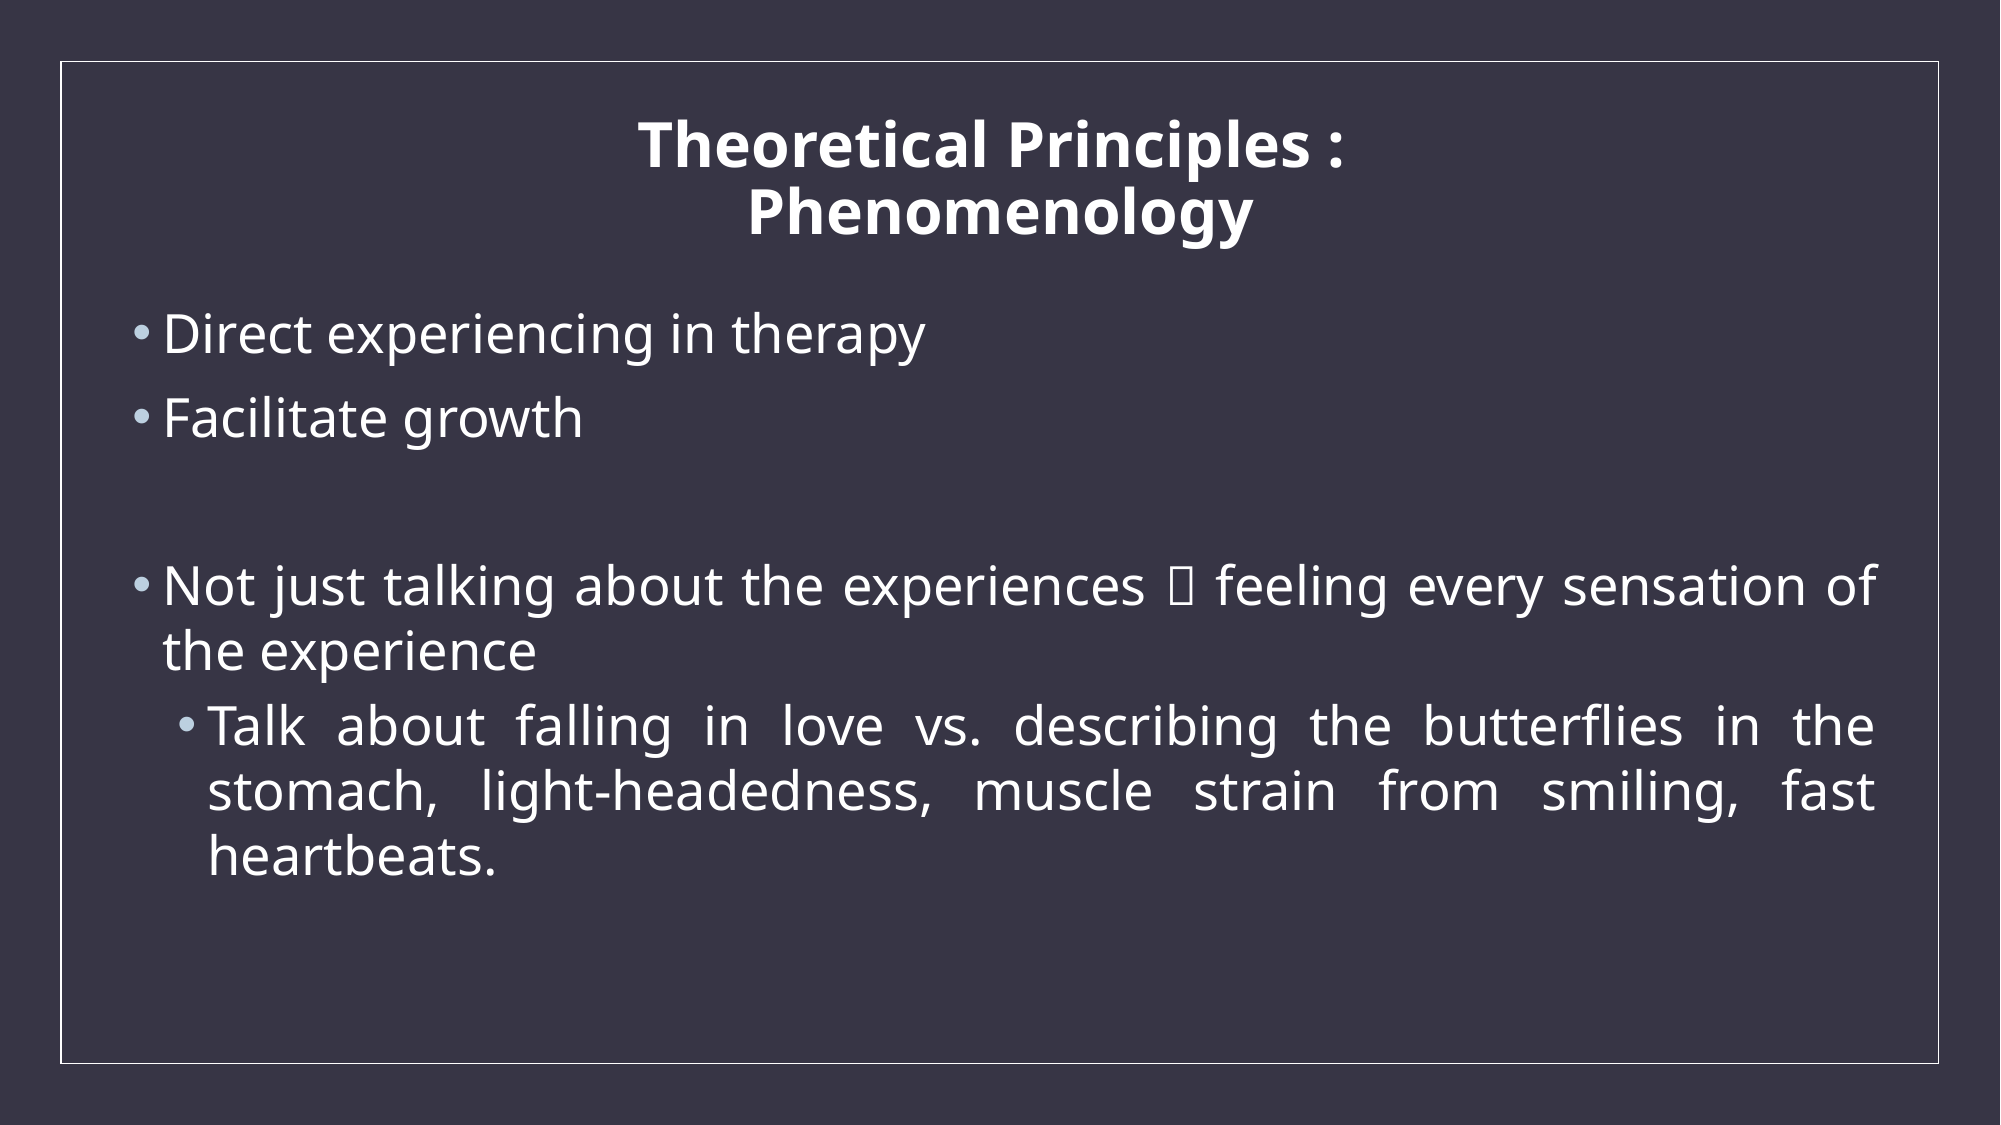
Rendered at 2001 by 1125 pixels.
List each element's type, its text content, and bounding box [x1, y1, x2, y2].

title Theoretical Principles : Phenomenology [174, 105, 1825, 257]
list Direct experiencing in therapy Facilitate growth Not just talking about the experiences  feeling every sensation of the experience Talk about falling in love vs. describing the butterflies in the stomach, light-headedness, muscle strain from smiling, fast heartbeats. [117, 291, 1893, 1037]
